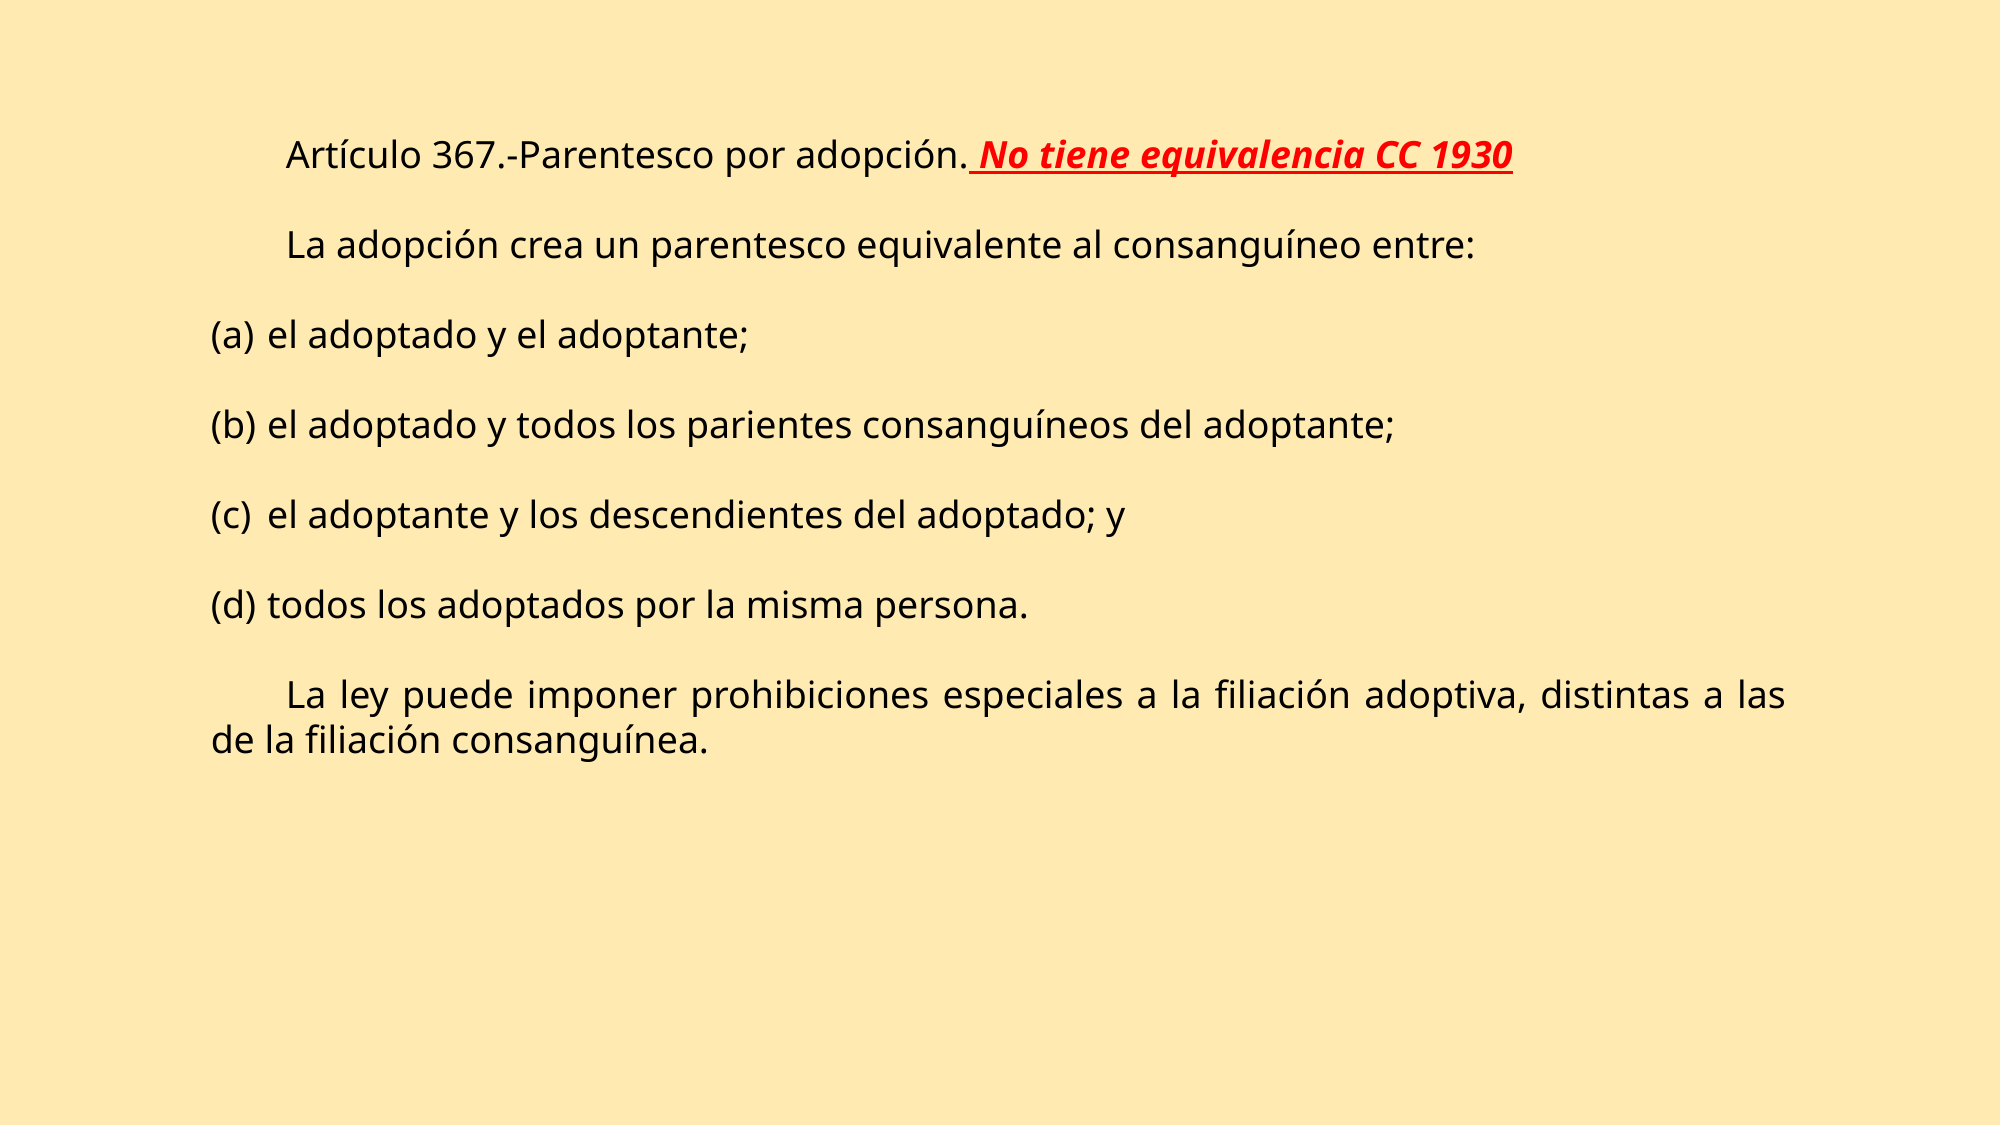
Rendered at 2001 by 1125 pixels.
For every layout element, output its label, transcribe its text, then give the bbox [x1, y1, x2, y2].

text_box Artículo 367.-Parentesco por adopción. No tiene equivalencia CC 1930 La adopción crea un parentesco equivalente al consanguíneo entre: el adoptado y el adoptante; el adoptado y todos los parientes consanguíneos del adoptante; el adoptante y los descendientes del adoptado; y todos los adoptados por la misma persona. La ley puede imponer prohibiciones especiales a la filiación adoptiva, distintas a las de la filiación consanguínea. [196, 123, 1803, 813]
